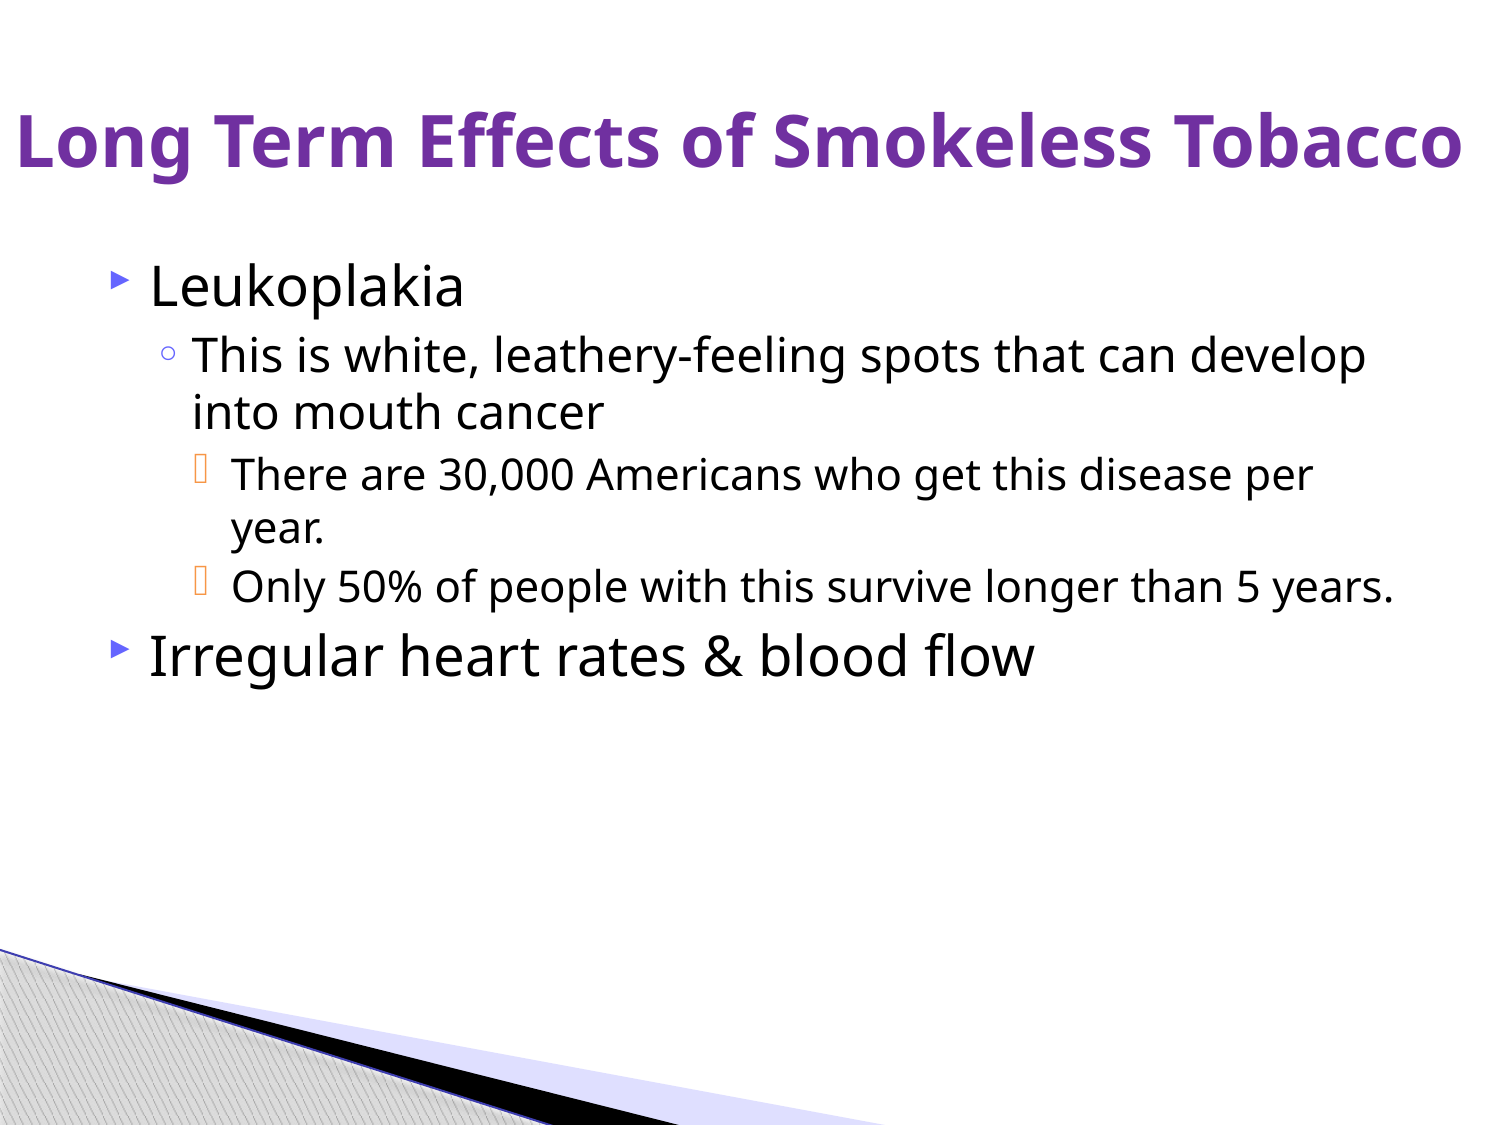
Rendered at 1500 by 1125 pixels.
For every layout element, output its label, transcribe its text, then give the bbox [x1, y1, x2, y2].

title Long Term Effects of Smokeless Tobacco [0, 45, 1500, 233]
list Leukoplakia This is white, leathery-feeling spots that can develop into mouth cancer There are 30,000 Americans who get this disease per year. Only 50% of people with this survive longer than 5 years. Irregular heart rates & blood flow [75, 243, 1425, 986]
